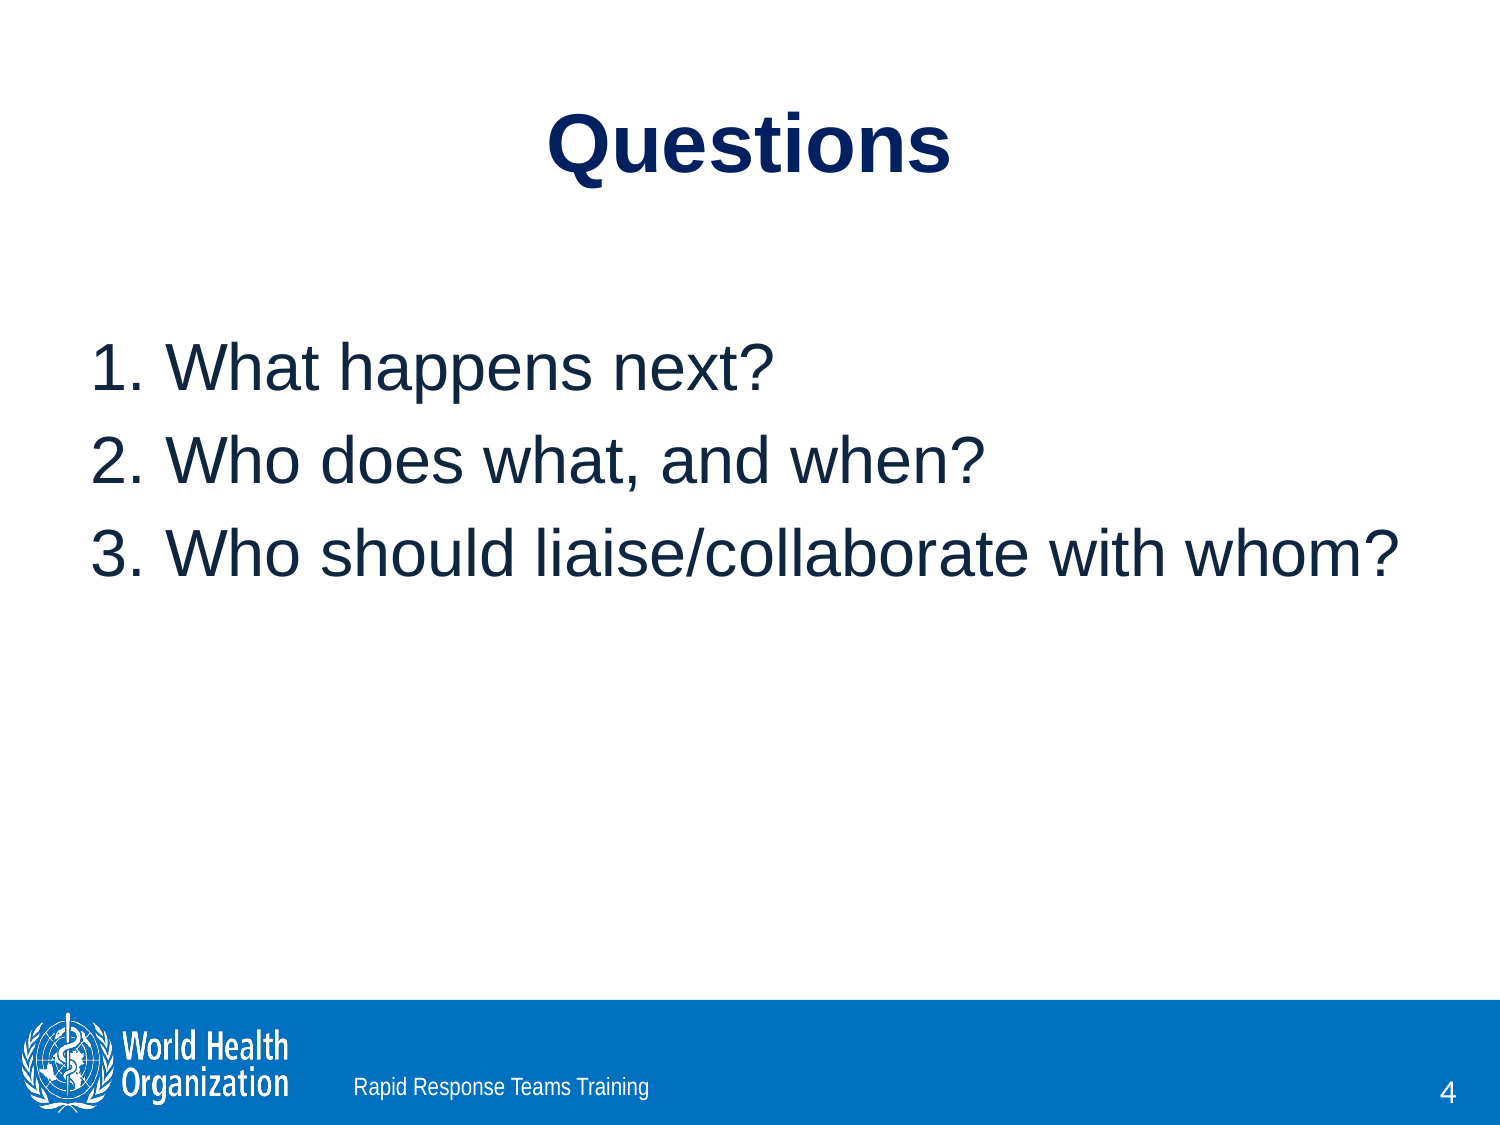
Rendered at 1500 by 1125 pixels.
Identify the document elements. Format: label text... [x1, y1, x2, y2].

list What happens next? Who does what, and when? Who should liaise/collaborate with whom? [75, 316, 1425, 1059]
title Questions [75, 45, 1425, 233]
picture [21, 1012, 288, 1113]
